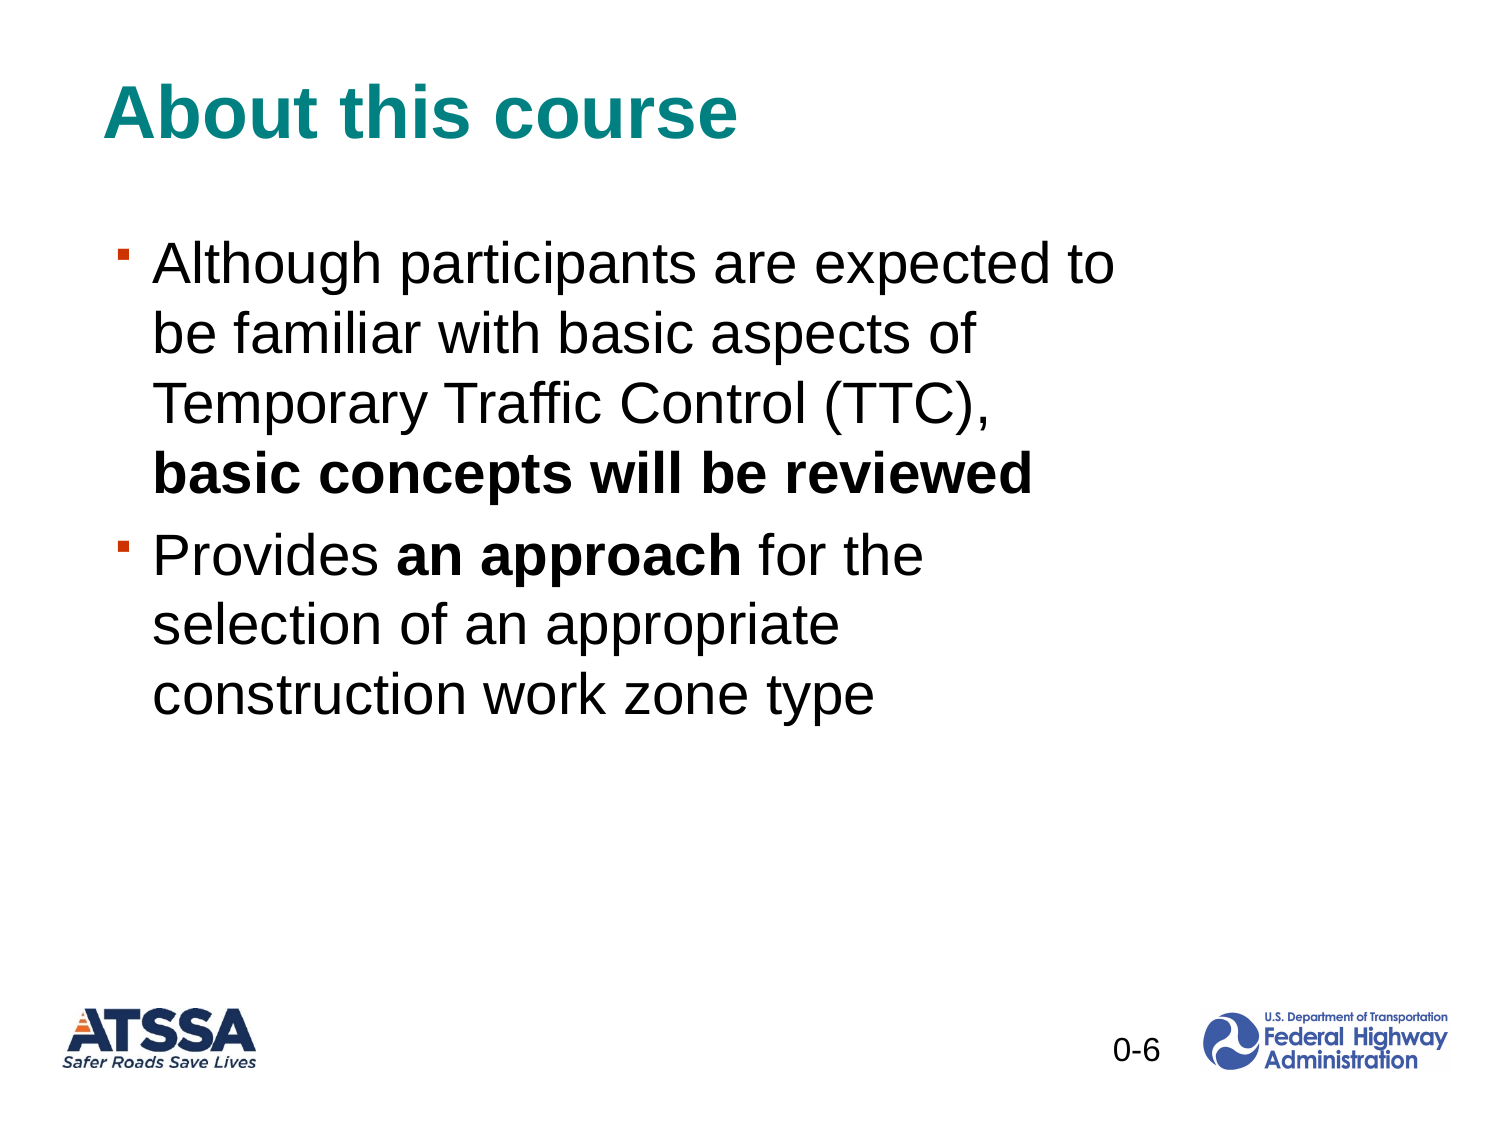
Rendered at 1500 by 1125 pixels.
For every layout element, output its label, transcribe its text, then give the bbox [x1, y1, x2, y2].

picture [62, 1008, 256, 1068]
title About this course [87, 0, 1500, 218]
list Although participants are expected to be familiar with basic aspects of Temporary Traffic Control (TTC), basic concepts will be reviewed Provides an approach for the selection of an appropriate construction work zone type [99, 217, 1163, 1008]
picture [1200, 1008, 1450, 1072]
